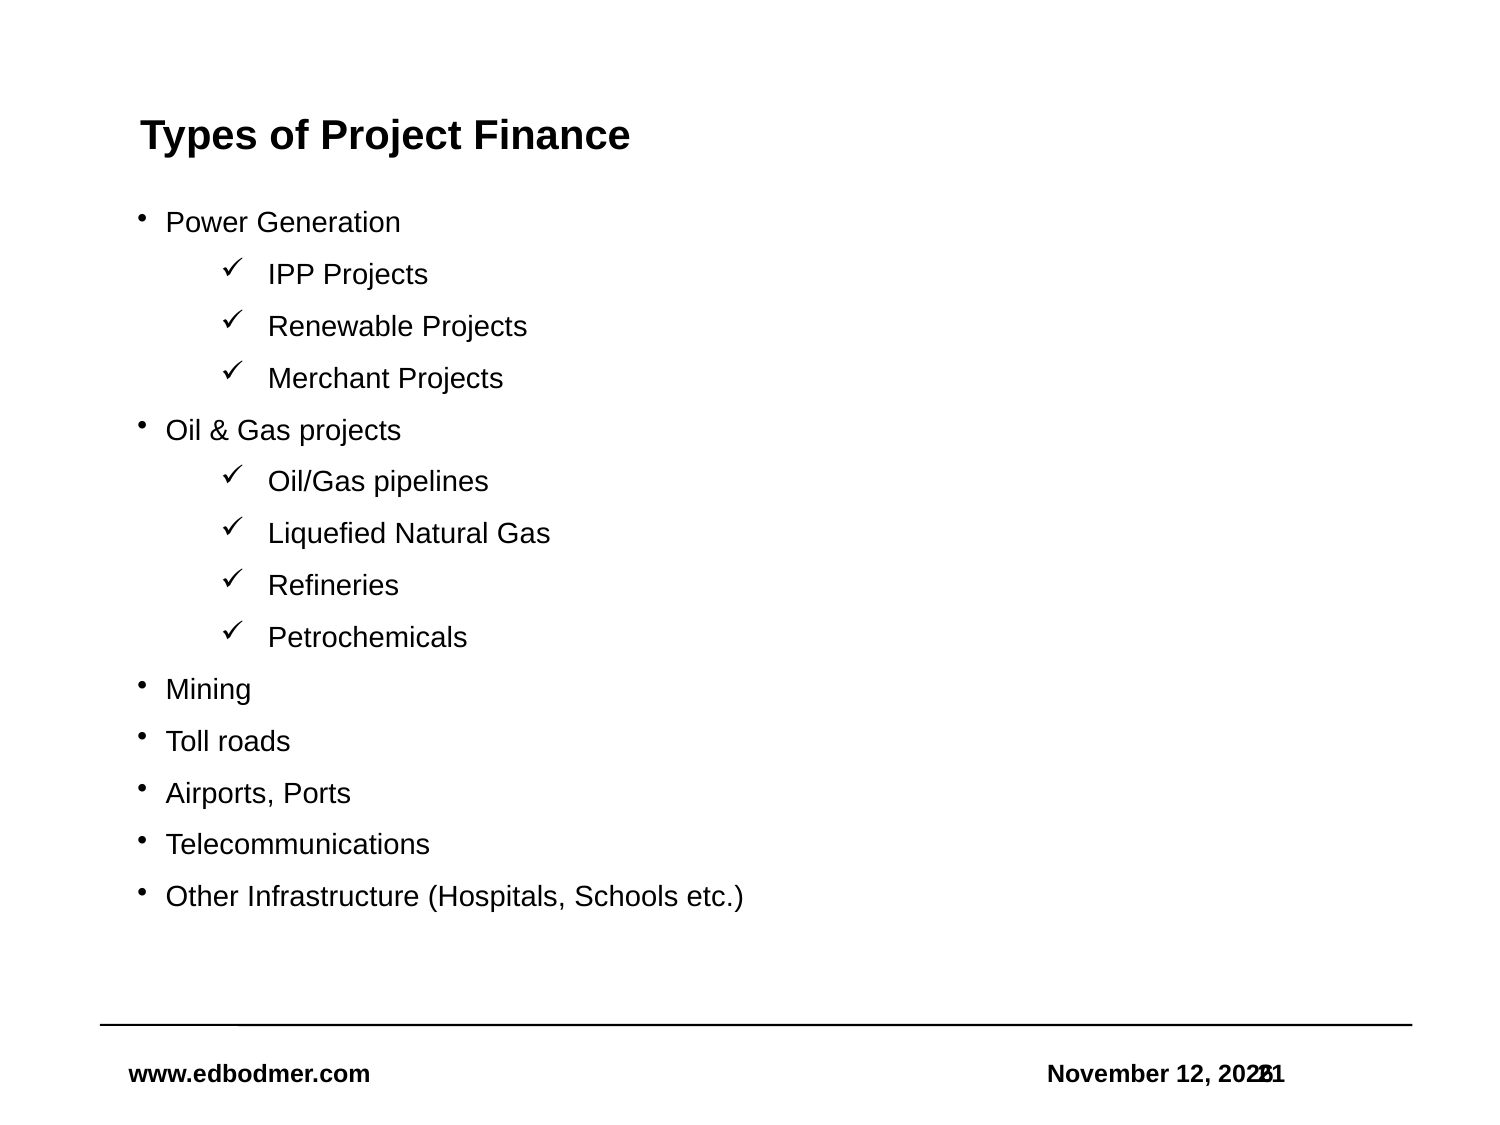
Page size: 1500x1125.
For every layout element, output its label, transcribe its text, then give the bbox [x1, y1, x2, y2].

list Power Generation IPP Projects Renewable Projects Merchant Projects Oil & Gas projects Oil/Gas pipelines Liquefied Natural Gas Refineries Petrochemicals Mining Toll roads Airports, Ports Telecommunications Other Infrastructure (Hospitals, Schools etc.) [112, 199, 1363, 988]
title Types of Project Finance [124, 99, 1288, 199]
